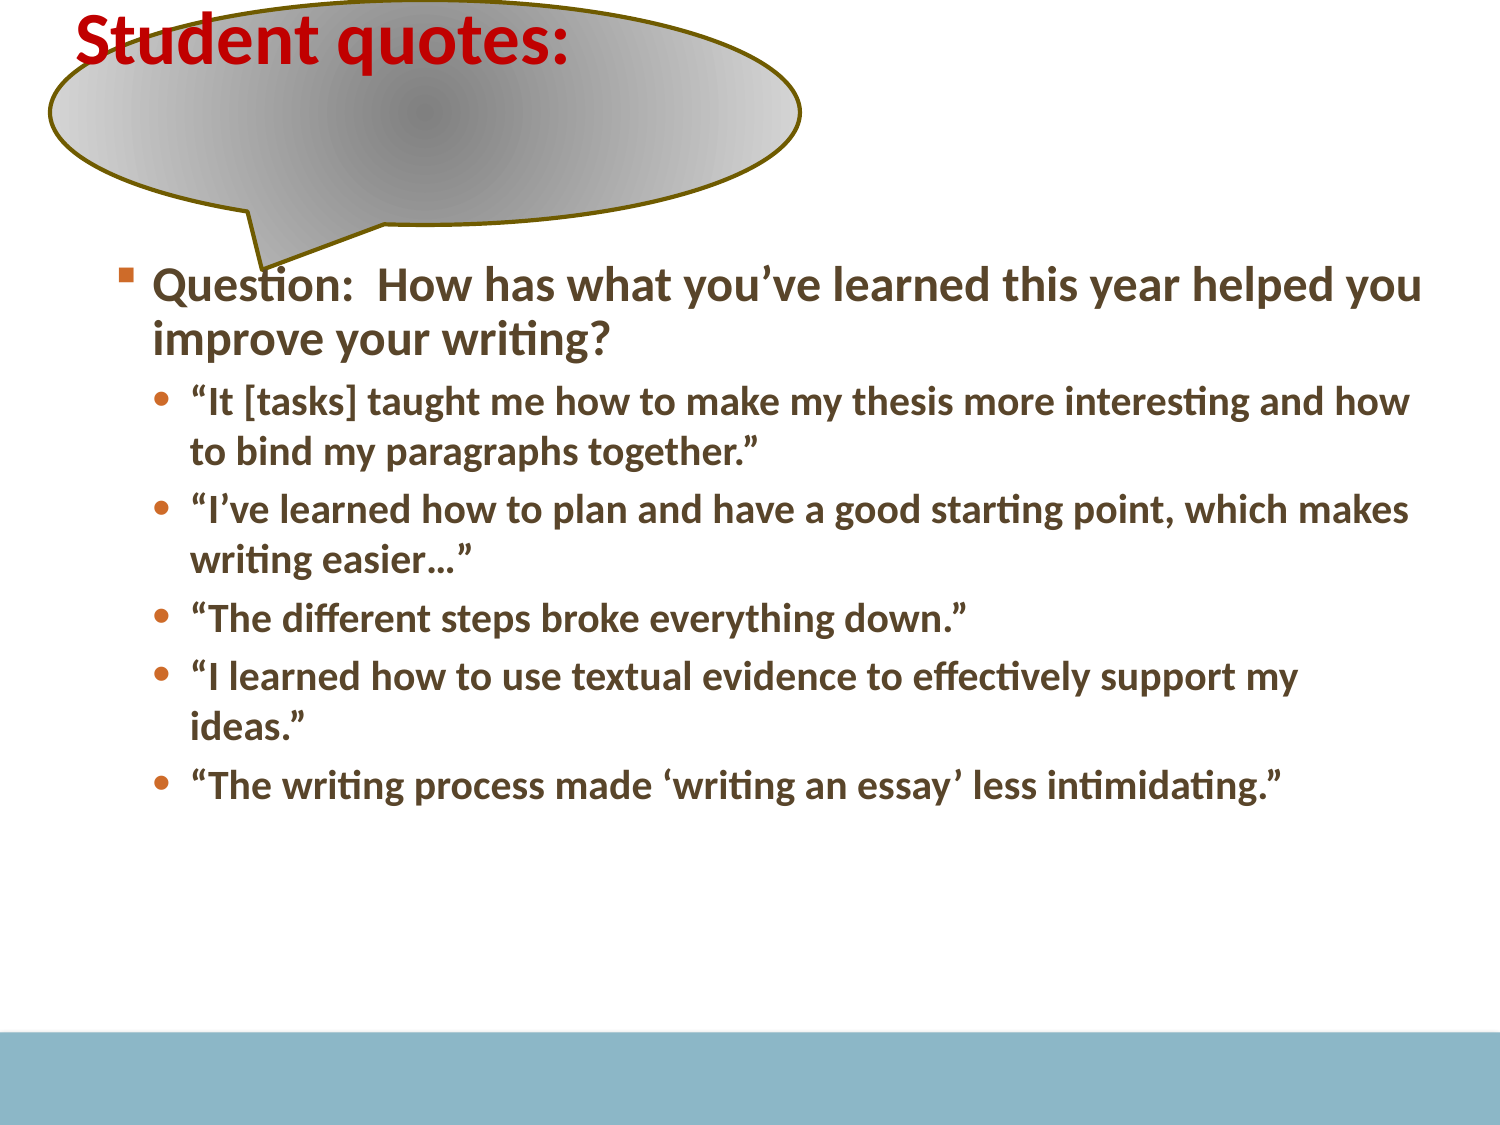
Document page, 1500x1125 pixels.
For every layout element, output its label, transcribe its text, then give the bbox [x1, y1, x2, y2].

list Question: How has what you’ve learned this year helped you improve your writing? “It [tasks] taught me how to make my thesis more interesting and how to bind my paragraphs together.” “I’ve learned how to plan and have a good starting point, which makes writing easier…” “The different steps broke everything down.” “I learned how to use textual evidence to effectively support my ideas.” “The writing process made ‘writing an essay’ less intimidating.” [114, 257, 1425, 1003]
text_box [140, 188, 710, 257]
title Student quotes: [74, 0, 1263, 188]
text_box [47, 70, 74, 155]
